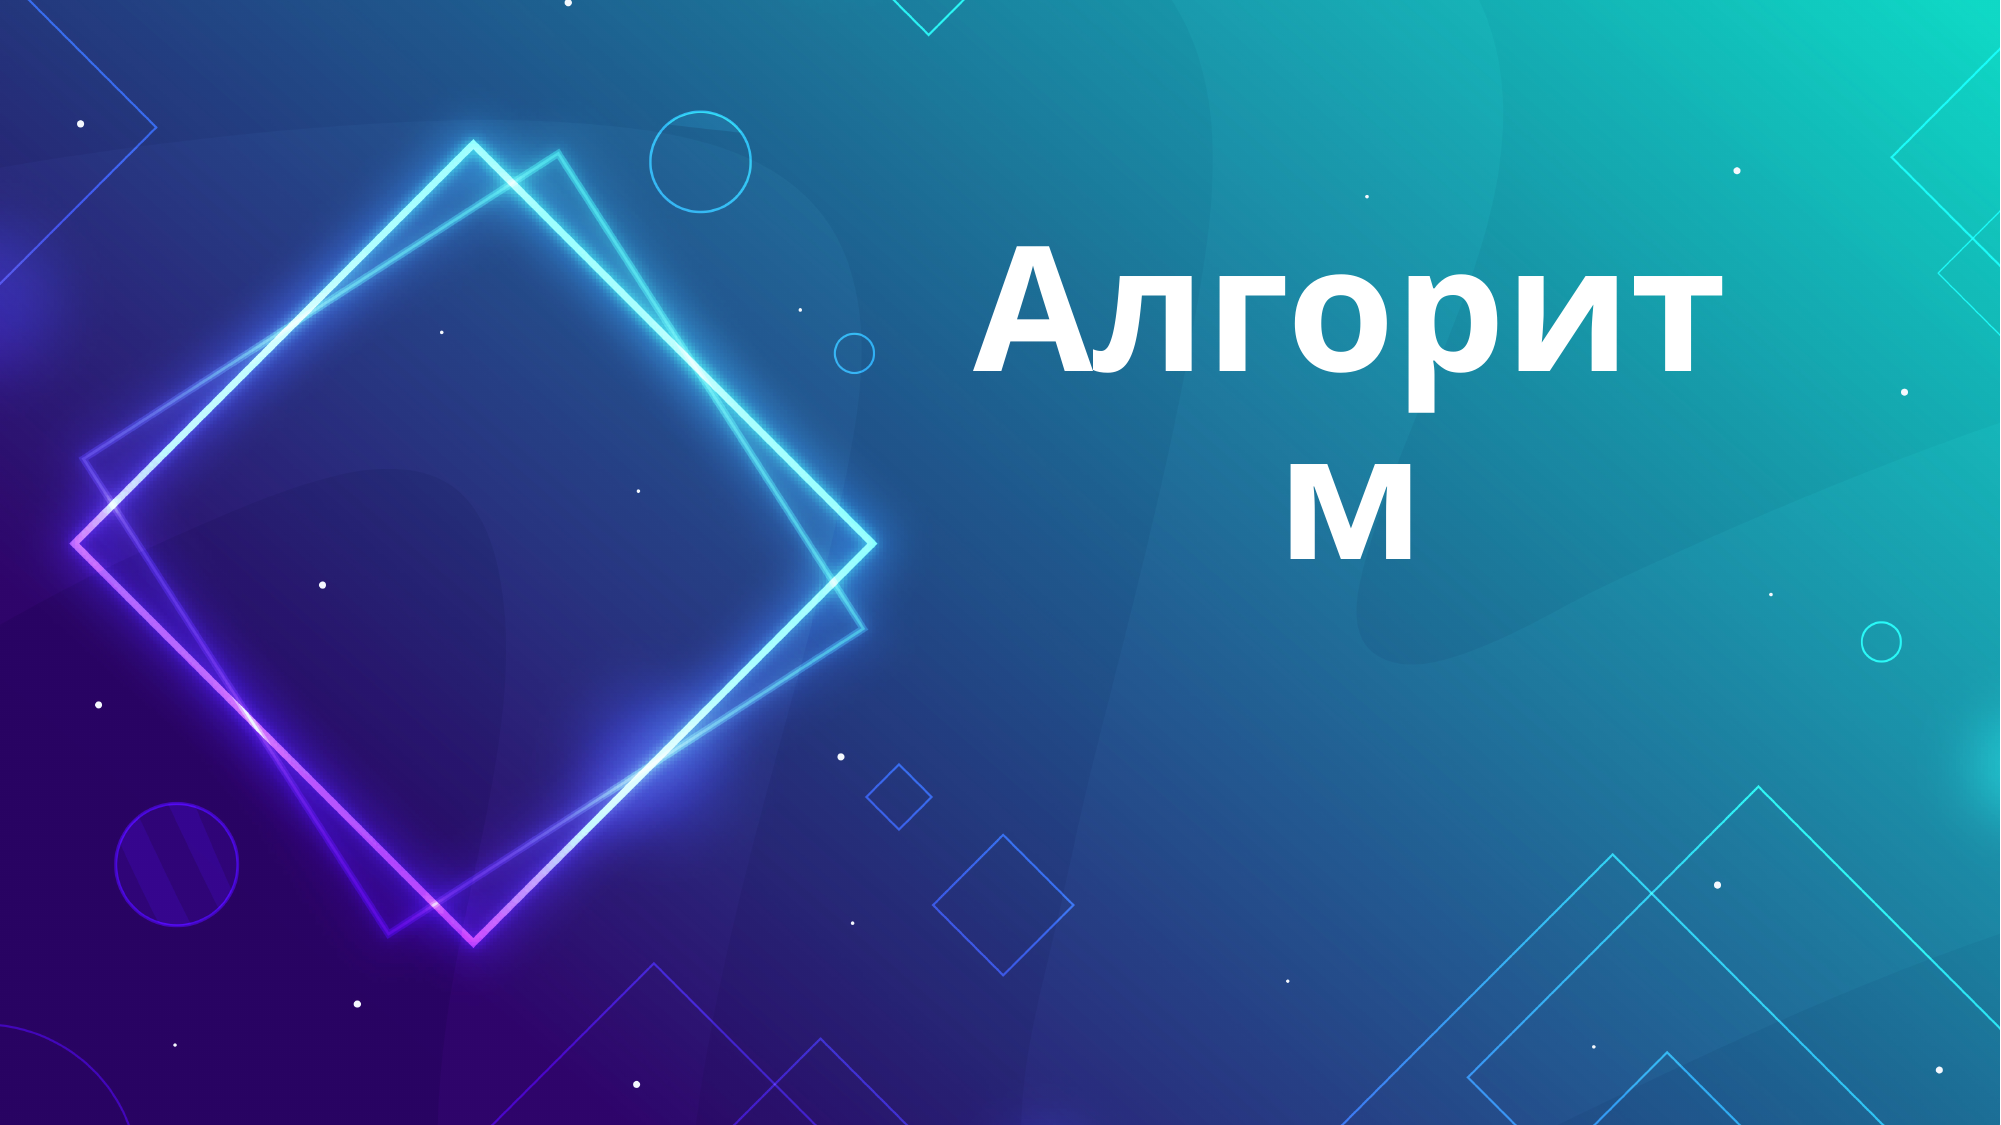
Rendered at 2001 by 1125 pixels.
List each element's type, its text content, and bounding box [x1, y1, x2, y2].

picture [0, 0, 2000, 1125]
title Алгоритм [893, 213, 1808, 605]
